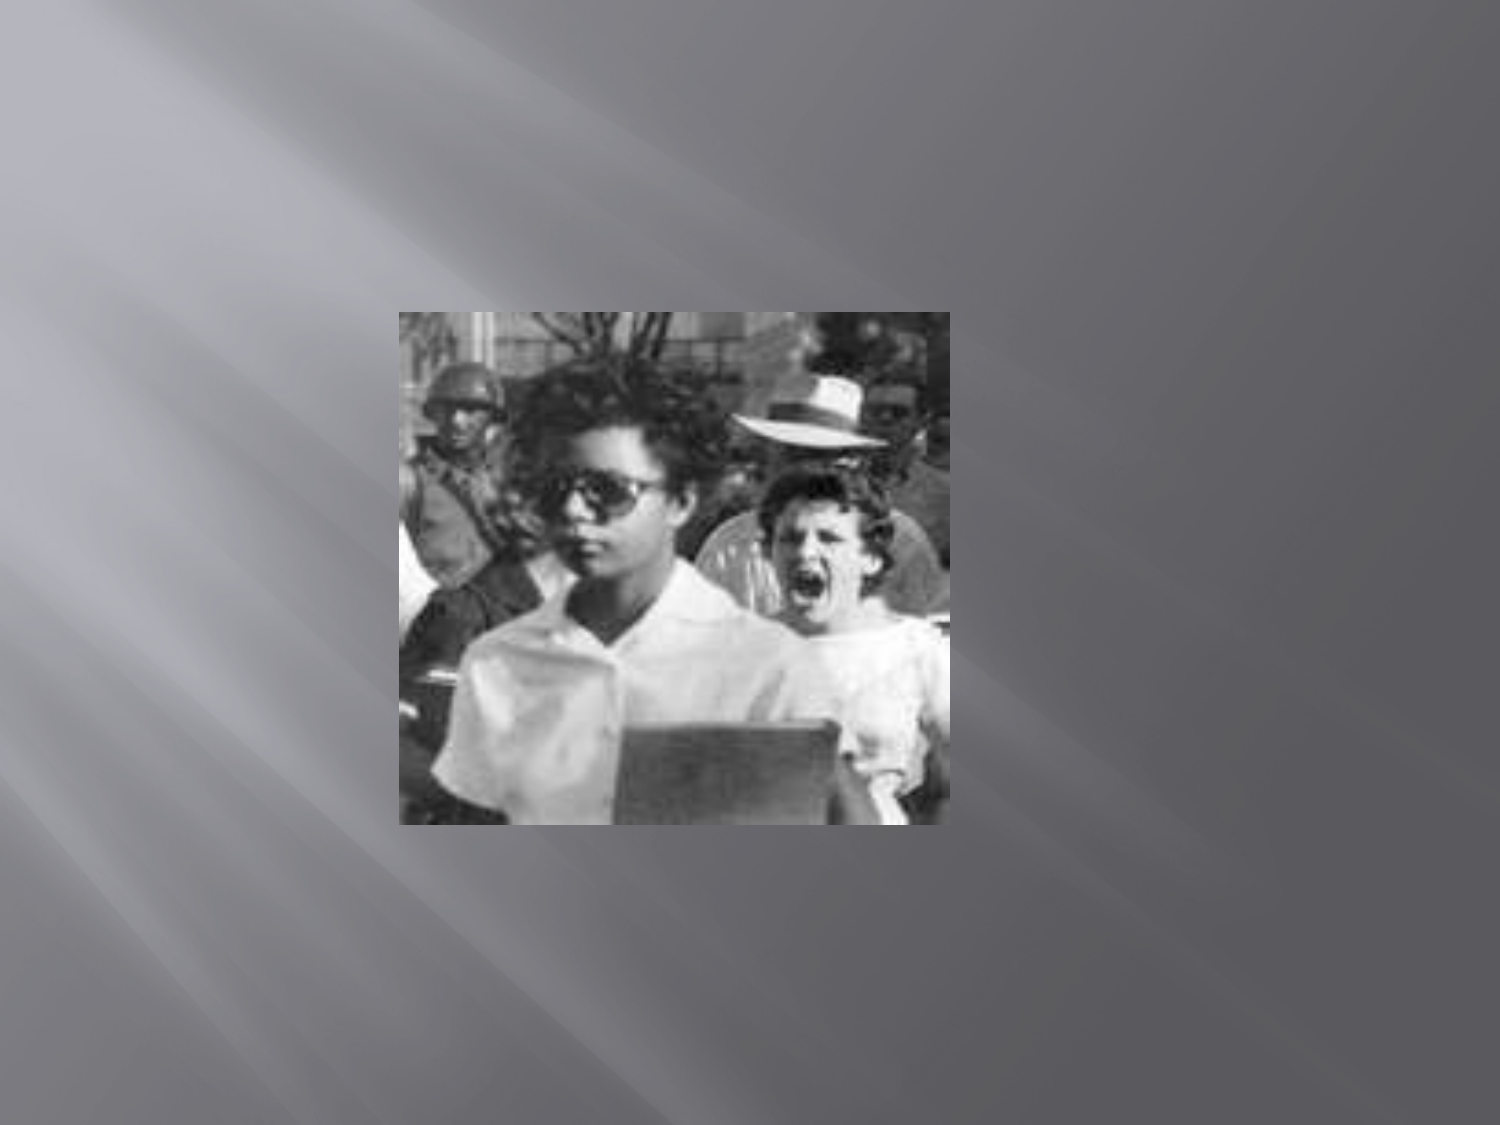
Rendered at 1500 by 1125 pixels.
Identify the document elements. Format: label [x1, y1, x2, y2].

picture [399, 312, 951, 826]
